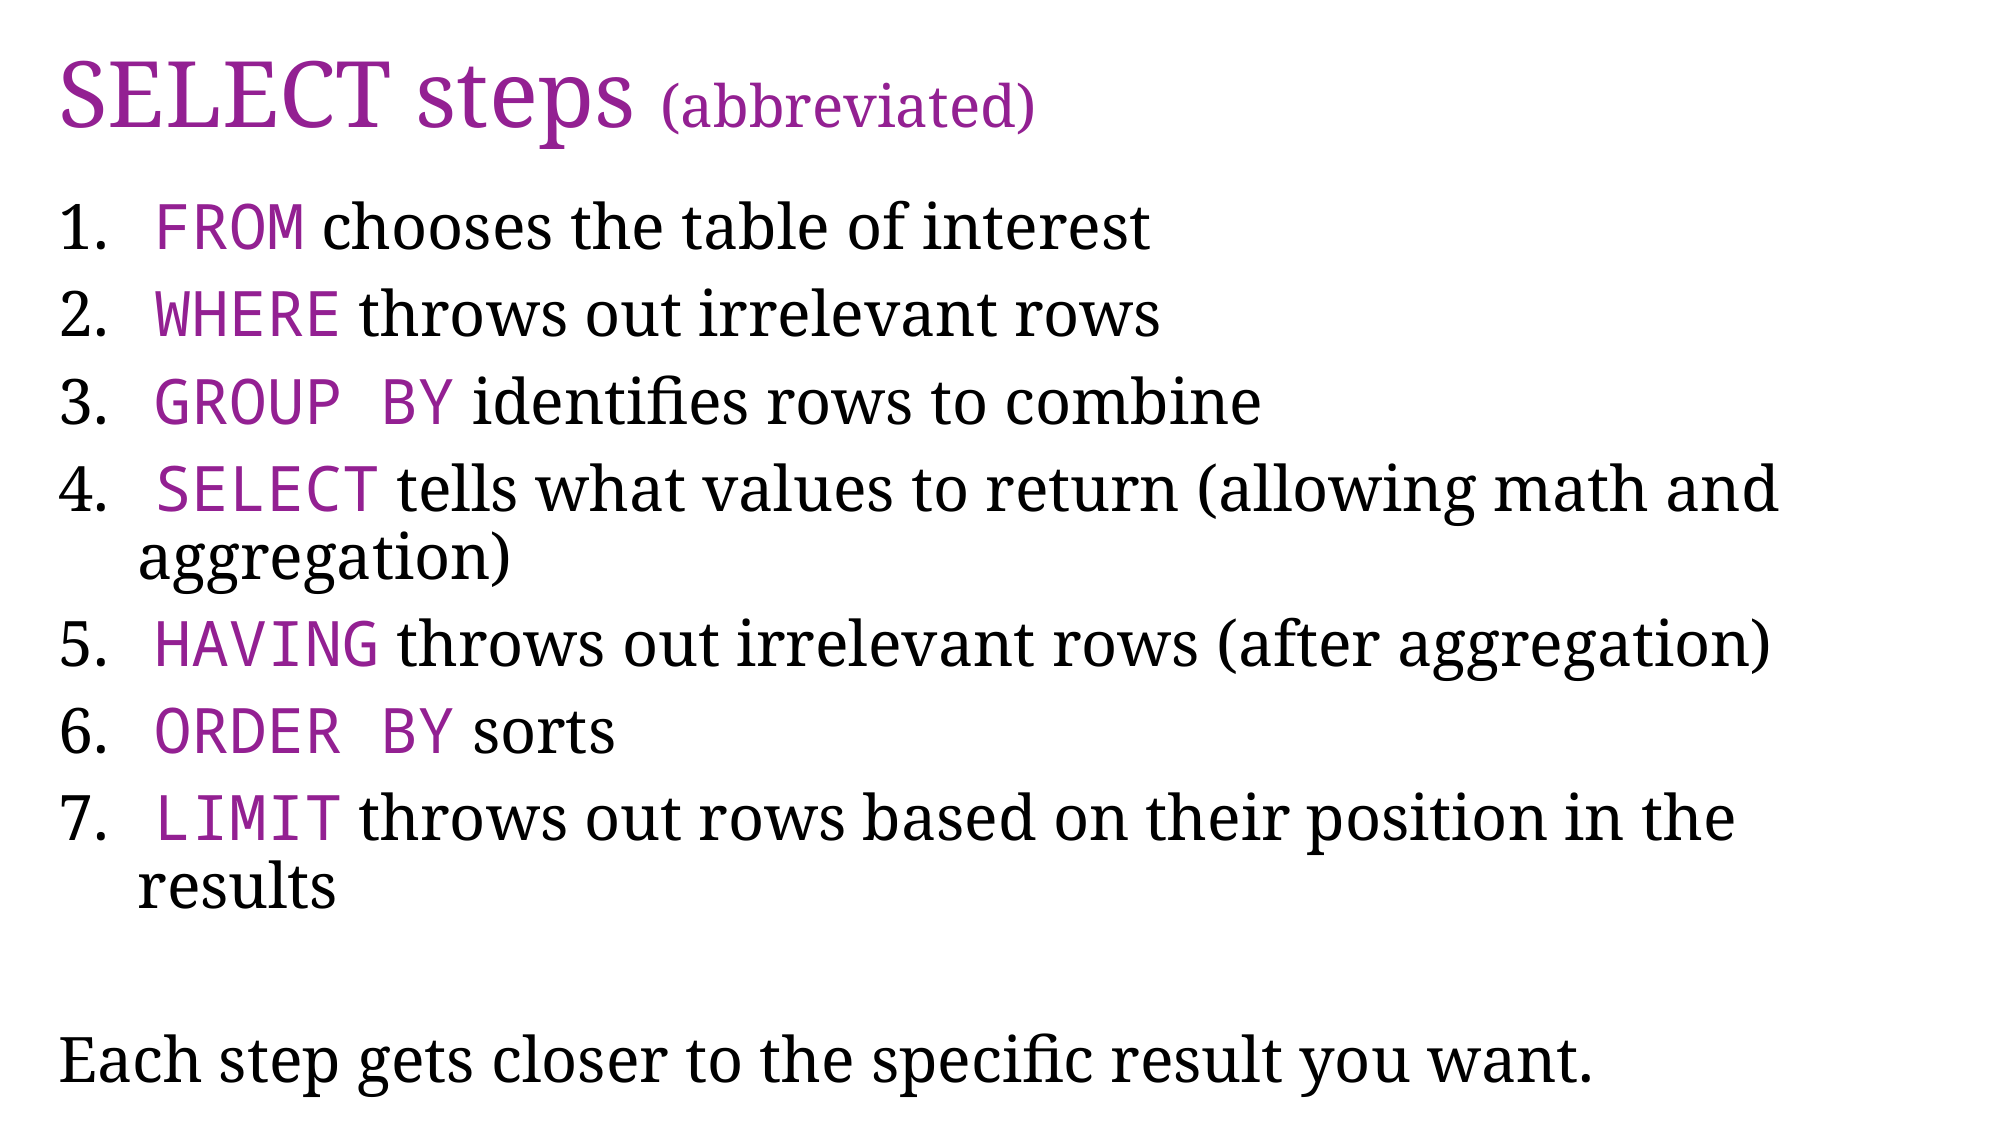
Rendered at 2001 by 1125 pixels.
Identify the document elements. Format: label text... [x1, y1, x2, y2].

list FROM chooses the table of interest WHERE throws out irrelevant rows GROUP BY identifies rows to combine SELECT tells what values to return (allowing math and aggregation) HAVING throws out irrelevant rows (after aggregation) ORDER BY sorts LIMIT throws out rows based on their position in the results Each step gets closer to the specific result you want. [43, 188, 1953, 1106]
title SELECT steps (abbreviated) [43, 25, 1953, 171]
